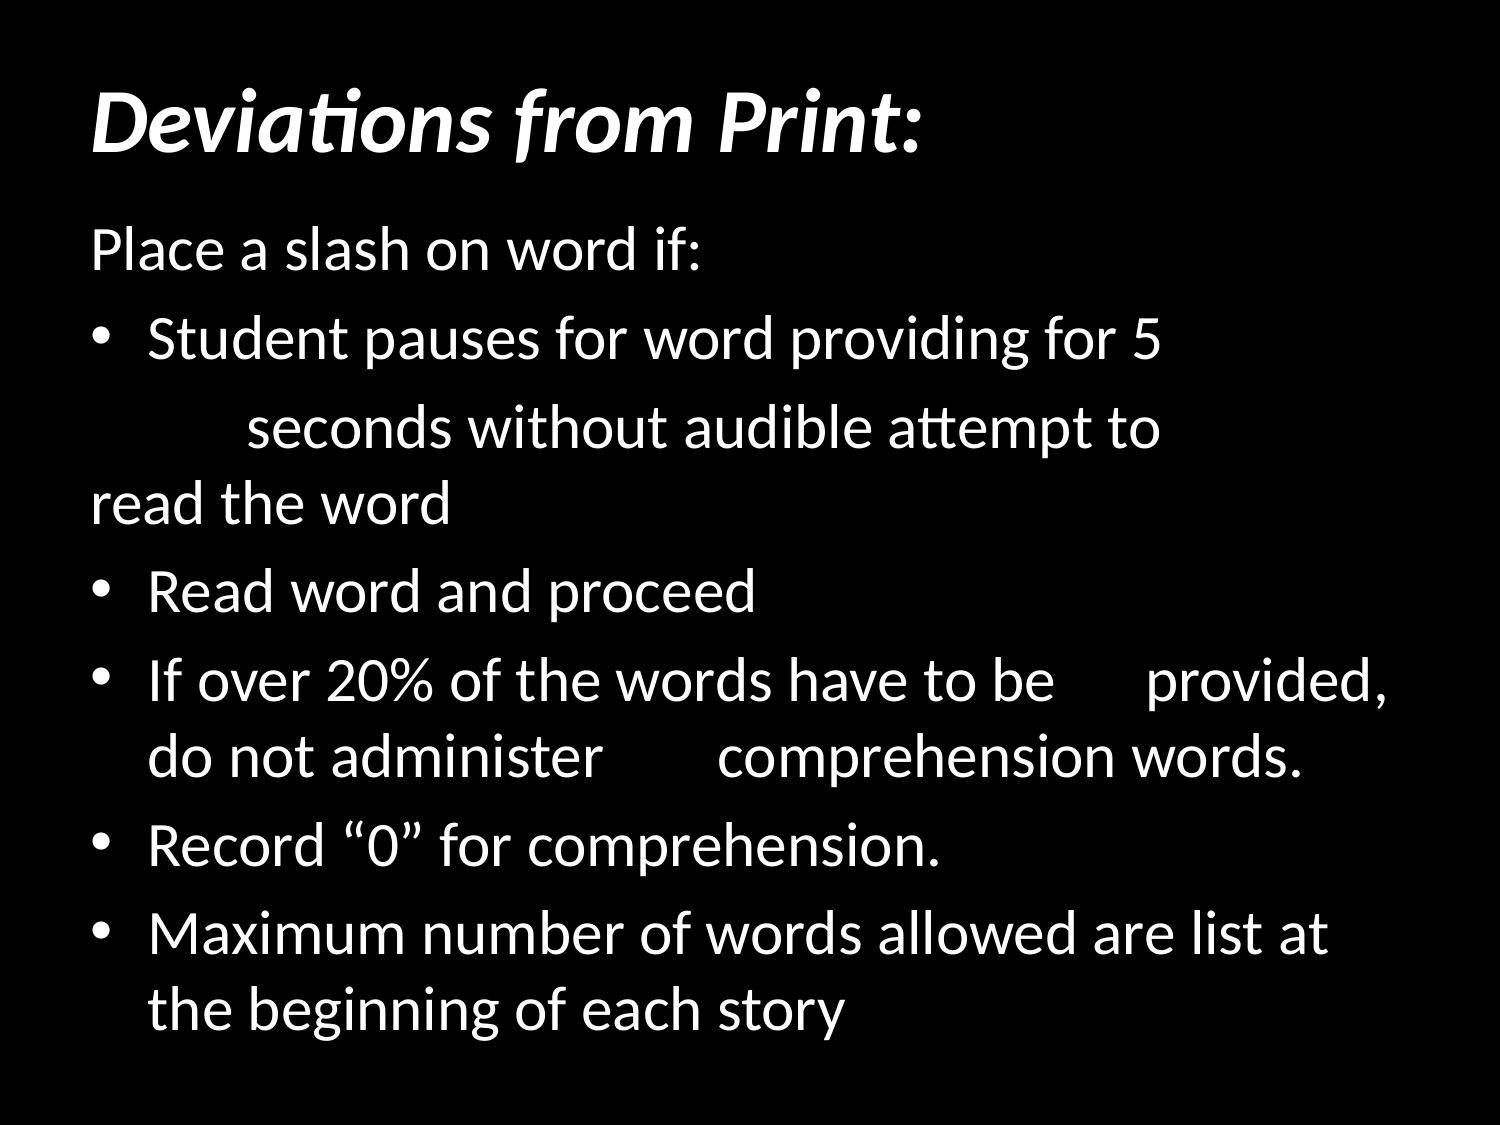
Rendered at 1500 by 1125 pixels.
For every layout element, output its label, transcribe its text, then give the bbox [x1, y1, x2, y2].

list Place a slash on word if: Student pauses for word providing for 5 seconds without audible attempt to read the word Read word and proceed If over 20% of the words have to be provided, do not administer comprehension words. Record “0” for comprehension. Maximum number of words allowed are list at the beginning of each story [75, 200, 1425, 1100]
title Deviations from Print: [75, 45, 1425, 188]
